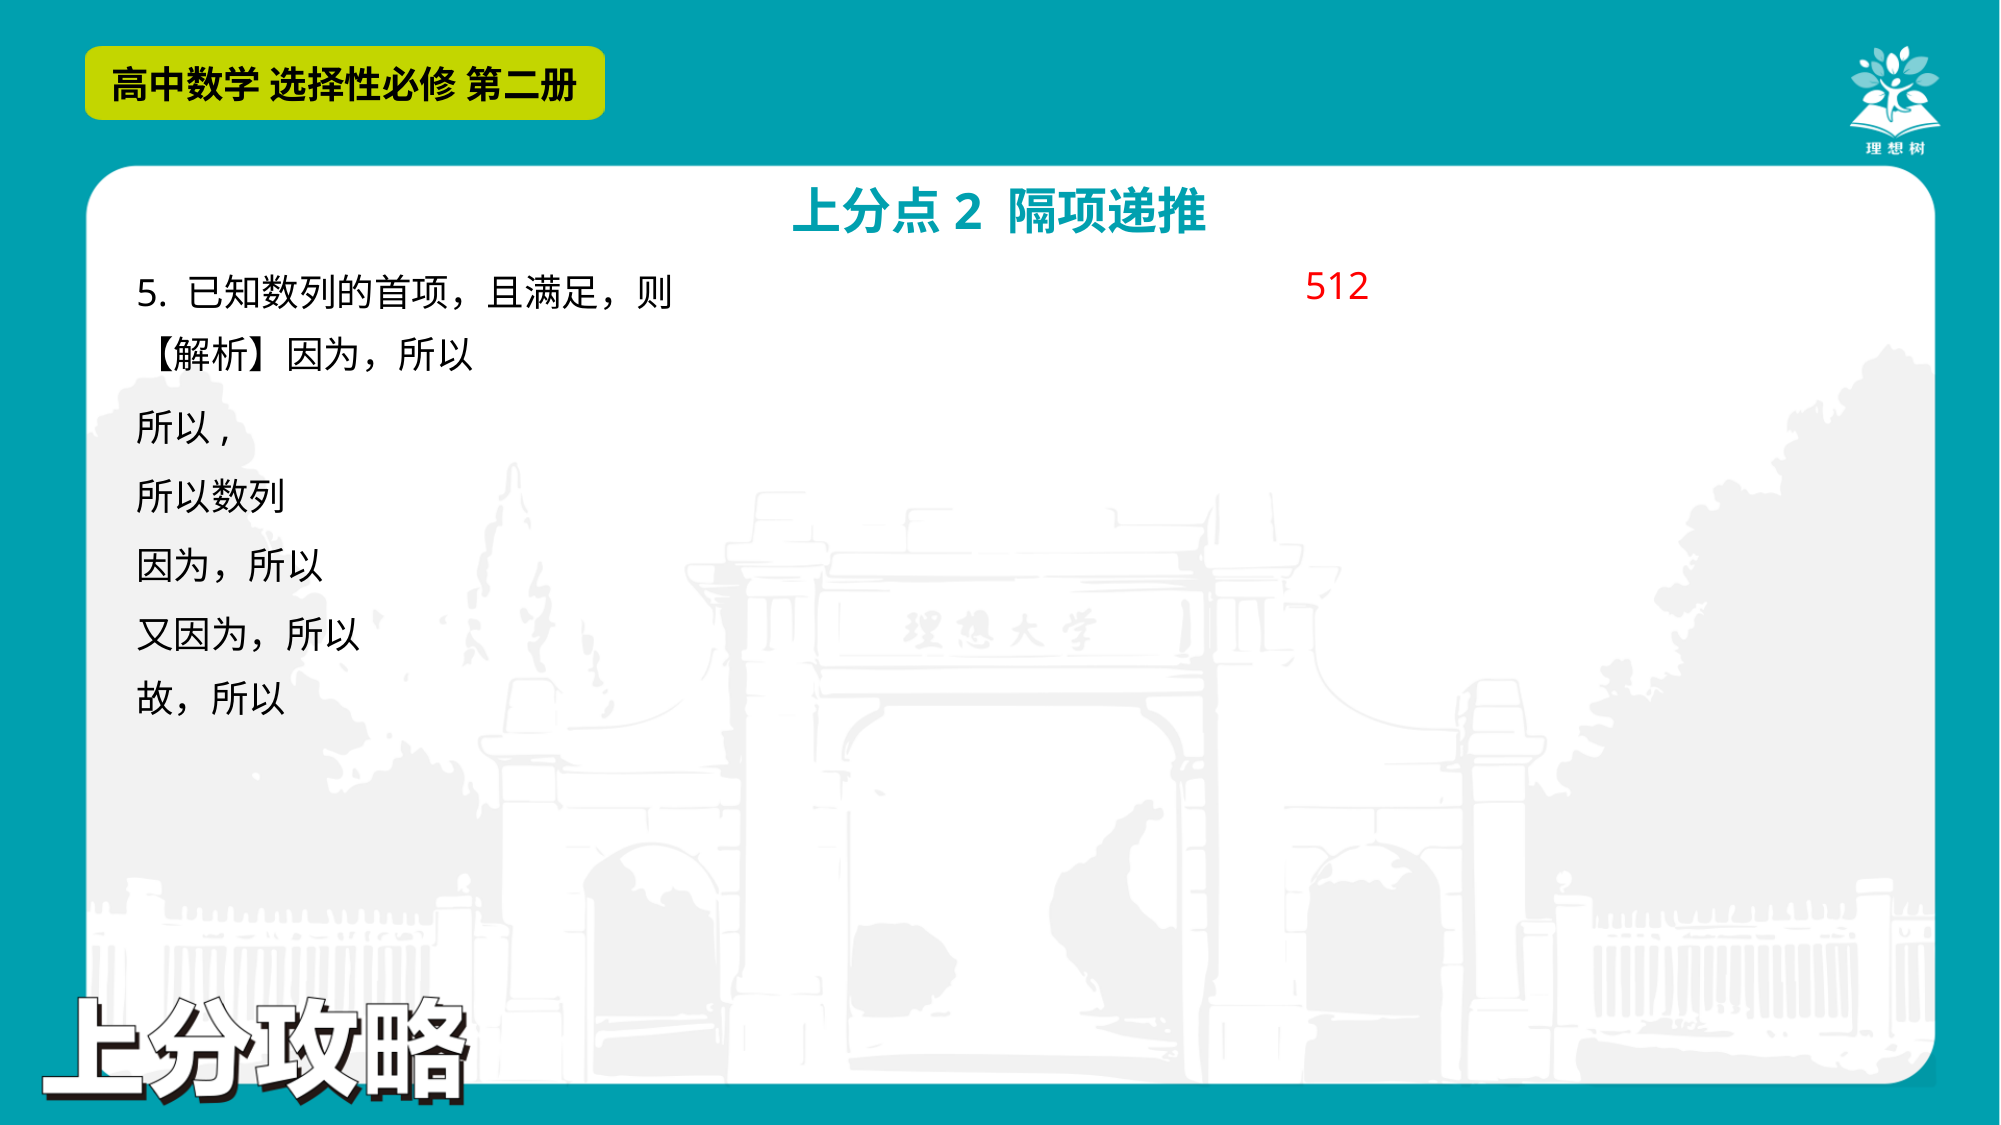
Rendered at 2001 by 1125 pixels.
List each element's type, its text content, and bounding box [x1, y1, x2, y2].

picture [0, 0, 2000, 1125]
text_box 512 [1291, 240, 1384, 301]
